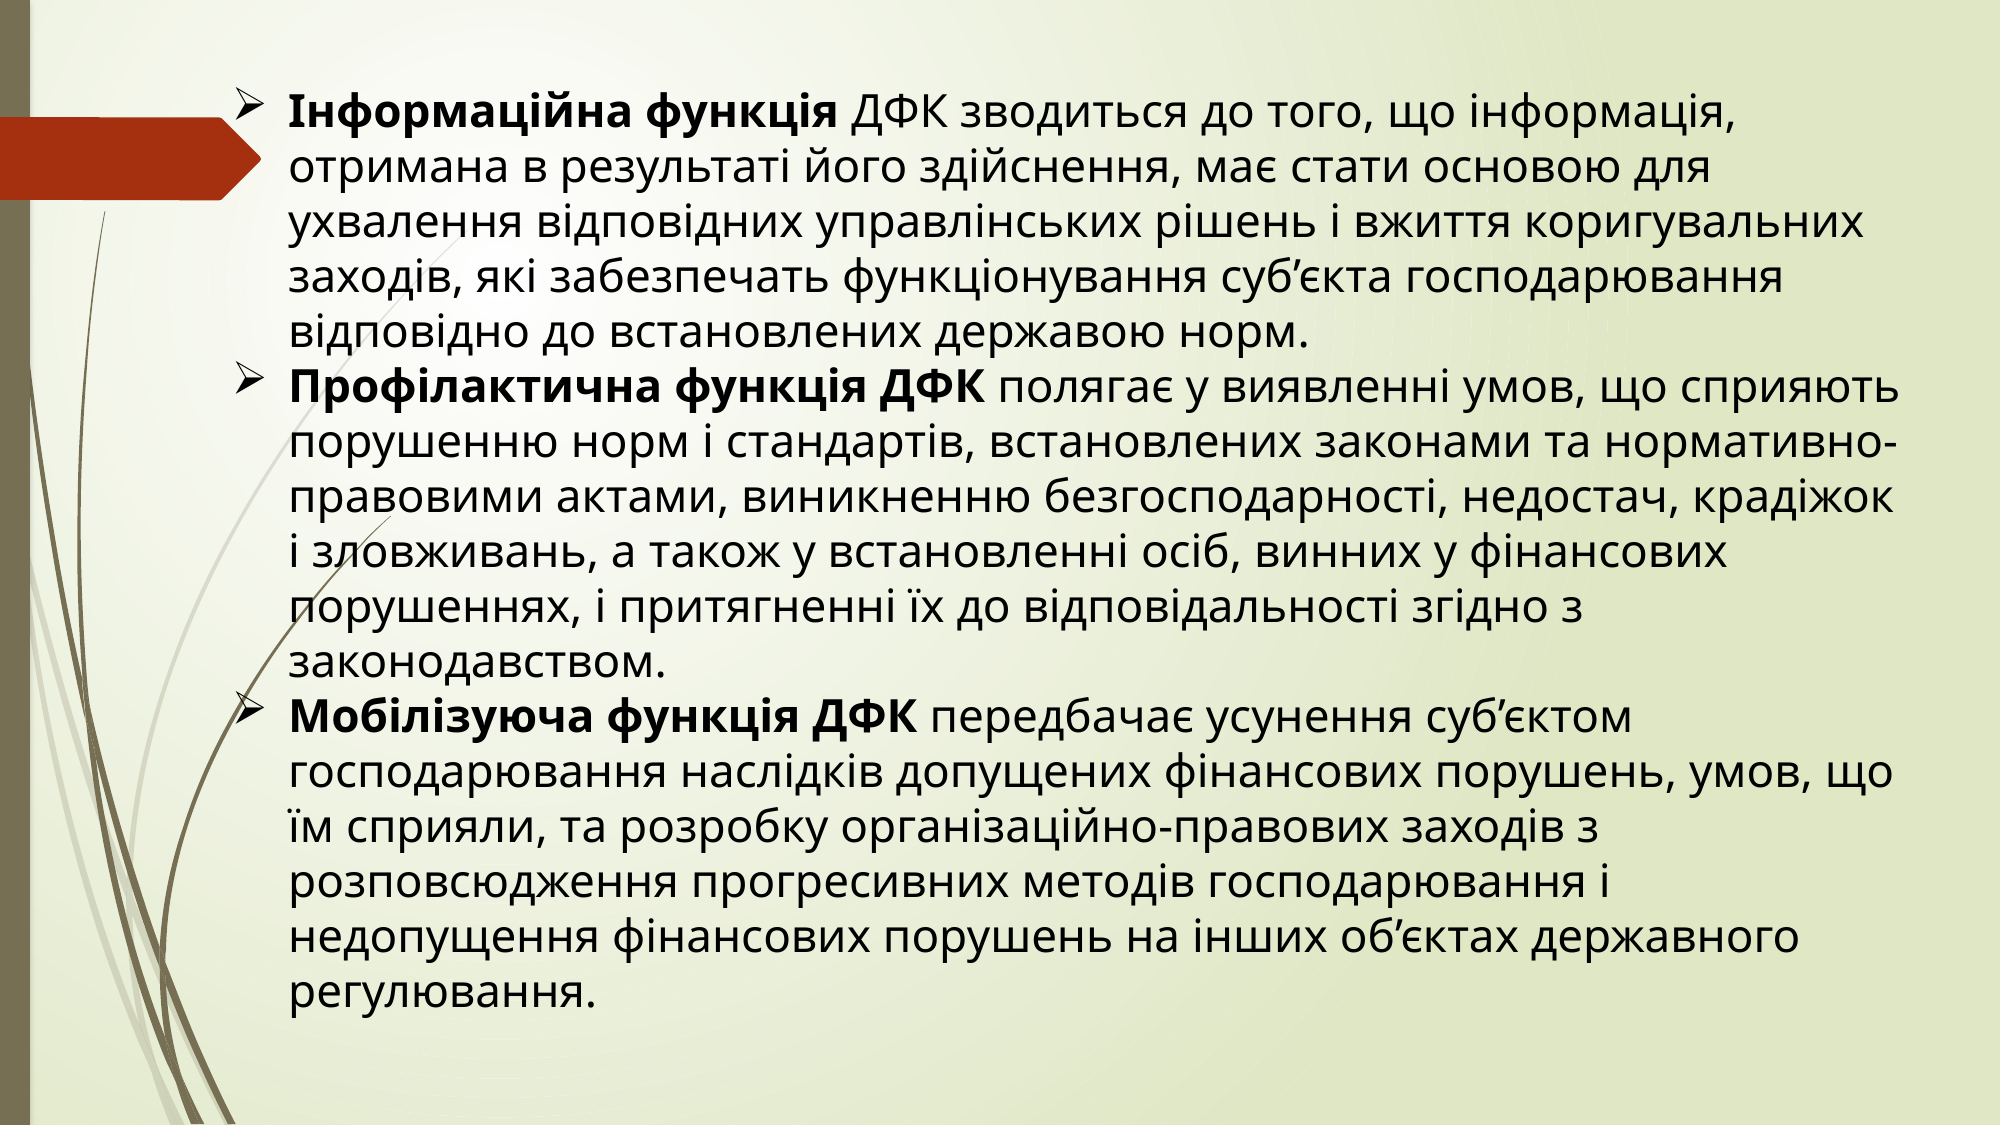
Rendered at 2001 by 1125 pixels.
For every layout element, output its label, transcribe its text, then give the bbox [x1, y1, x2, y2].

text_box Інформаційна функція ДФК зводиться до того, що інформація, отримана в результаті його здійснення, має cтати основою для ухвалення відповідних управлінських рішень і вжиття коригувальних заходів, які забезпечать функціонування суб’єкта господарювання відповідно до встановлених державою норм. Профілактична функція ДФК полягає у виявленні умов, що сприяють порушенню норм і стандартів, встановлених законами та нормативно-правовими актами, виникненню безгосподарності, недостач, крадіжок і зловживань, а також у встановленні осіб, винних у фінансових порушеннях, і притягненні їх до відповідальності згідно з законодавством. Мобілізуюча функція ДФК передбачає усунення суб’єктом господарювання наслідків допущених фінансових порушень, умов, що їм сприяли, та розробку організаційно-правових заходів з розповсюдження прогресивних методів господарювання і недопущення фінансових порушень на інших об’єктах державного регулювання. [217, 74, 1928, 1079]
